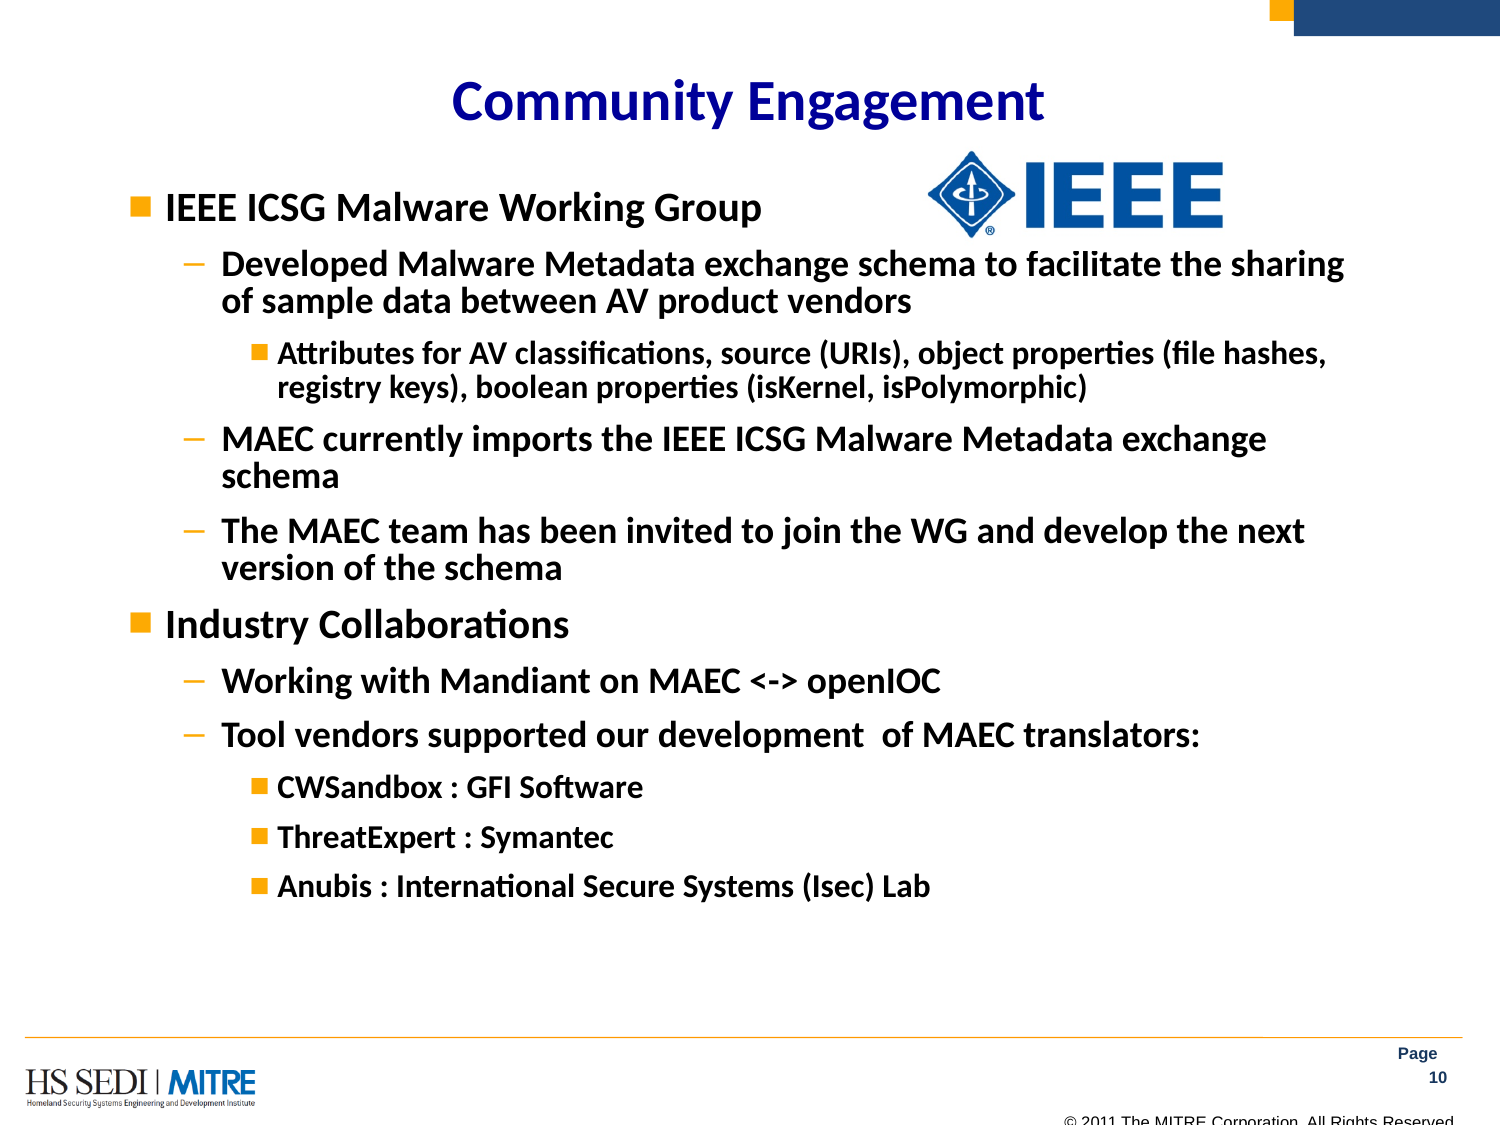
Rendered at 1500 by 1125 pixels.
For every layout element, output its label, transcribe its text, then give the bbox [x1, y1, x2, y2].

list IEEE ICSG Malware Working Group Developed Malware Metadata exchange schema to facilitate the sharing of sample data between AV product vendors Attributes for AV classifications, source (URIs), object properties (file hashes, registry keys), boolean properties (isKernel, isPolymorphic) MAEC currently imports the IEEE ICSG Malware Metadata exchange schema The MAEC team has been invited to join the WG and develop the next version of the schema Industry Collaborations Working with Mandiant on MAEC <-> openIOC Tool vendors supported our development of MAEC translators: CWSandbox : GFI Software ThreatExpert : Symantec Anubis : International Secure Systems (Isec) Lab [112, 180, 1387, 1024]
title Community Engagement [43, 62, 1457, 151]
slide_number Page 10 [1374, 1049, 1463, 1076]
picture [20, 1058, 271, 1122]
picture [919, 137, 1238, 251]
